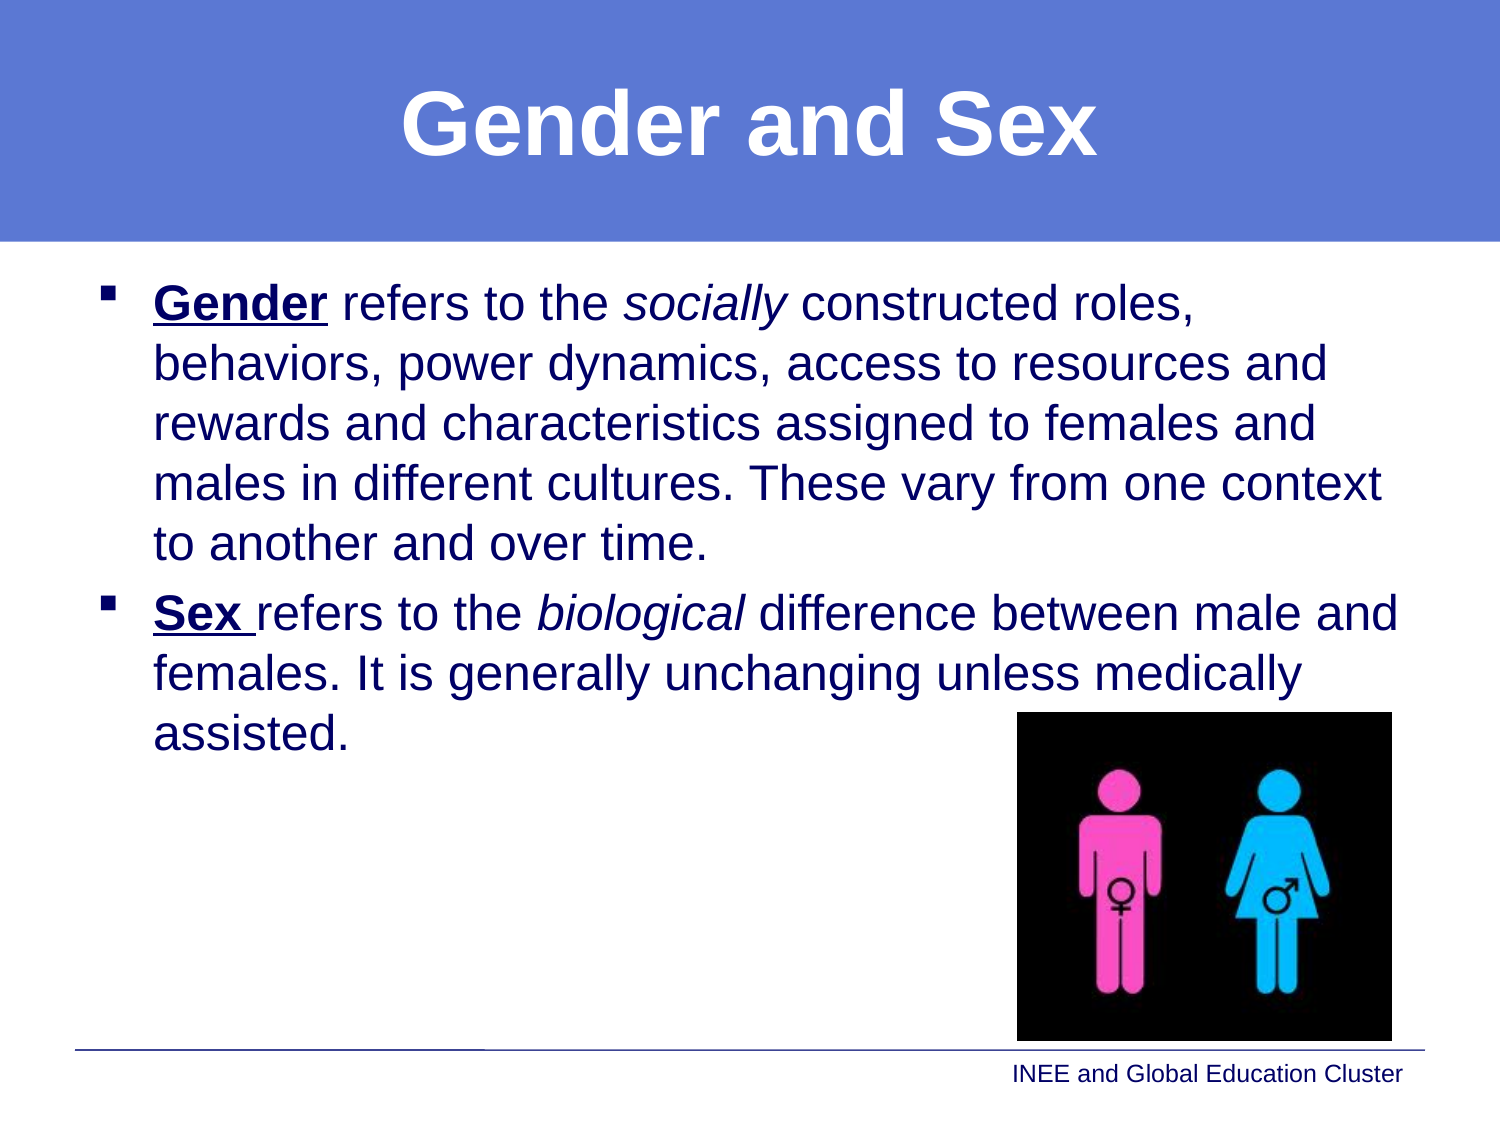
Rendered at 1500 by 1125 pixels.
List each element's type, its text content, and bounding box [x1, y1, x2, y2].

list Gender refers to the socially constructed roles, behaviors, power dynamics, access to resources and rewards and characteristics assigned to females and males in different cultures. These vary from one context to another and over time. Sex refers to the biological difference between male and females. It is generally unchanging unless medically assisted. [81, 262, 1426, 1037]
picture [1016, 711, 1393, 1041]
title Gender and Sex [74, 24, 1426, 213]
footer INEE and Global Education Cluster [75, 1049, 1427, 1103]
